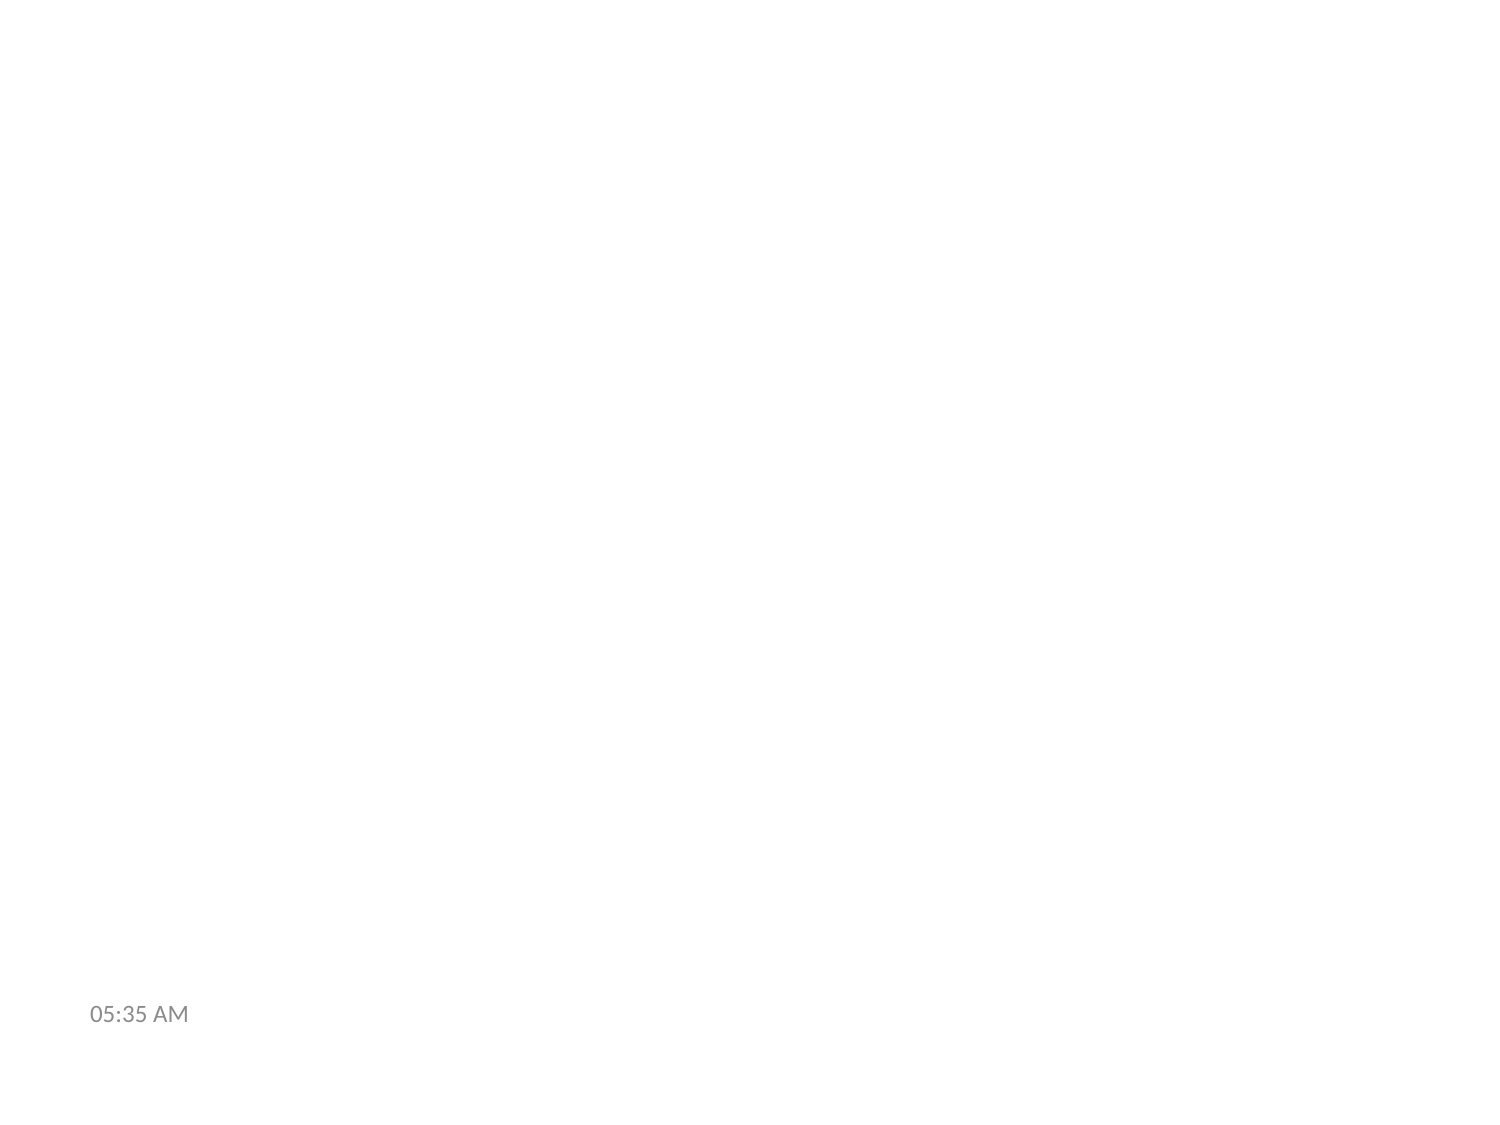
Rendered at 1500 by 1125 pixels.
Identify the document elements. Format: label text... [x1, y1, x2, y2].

text_box 3:35 PM [75, 982, 425, 1043]
